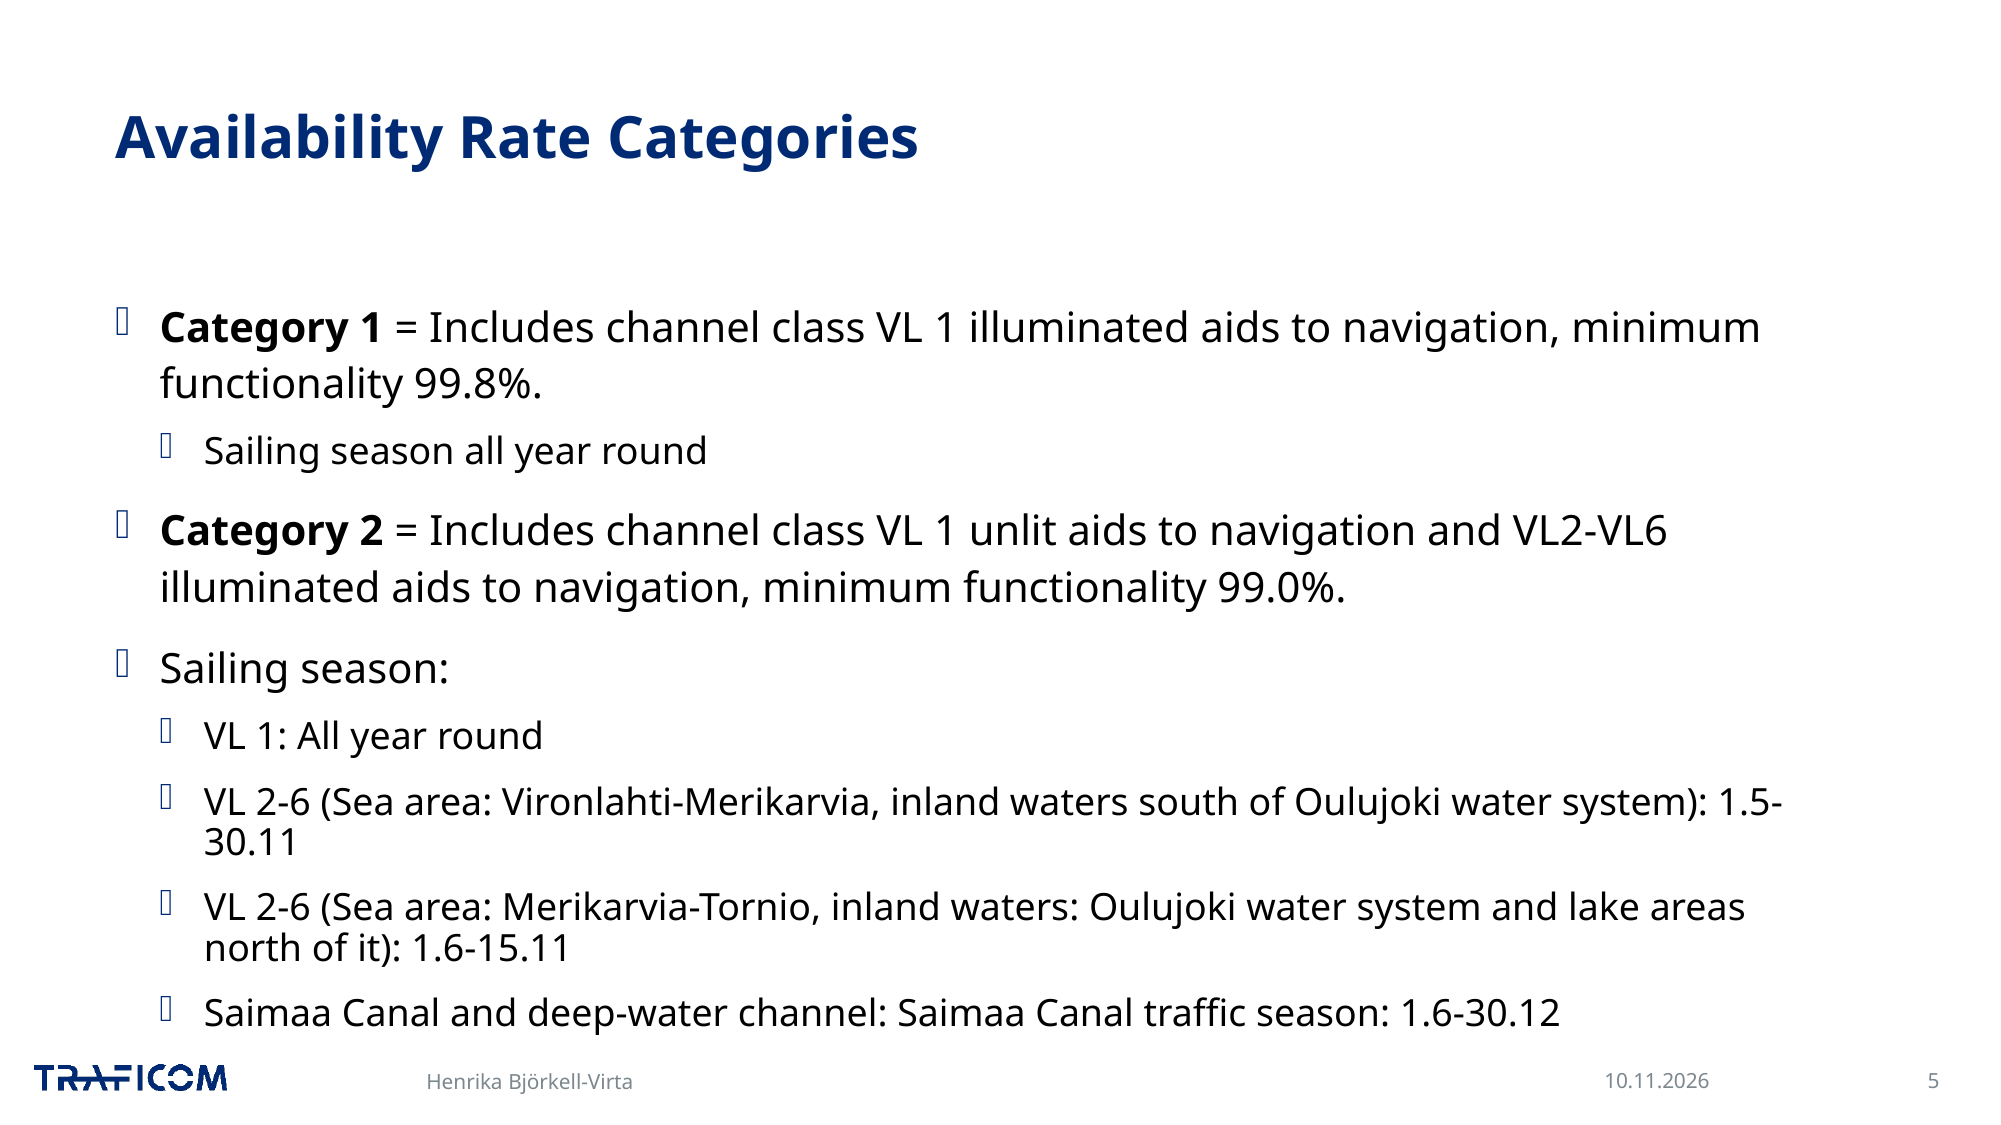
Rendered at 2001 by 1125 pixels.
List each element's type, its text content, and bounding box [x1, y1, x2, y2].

slide_number 5 [1854, 1060, 1955, 1103]
title Availability Rate Categories [100, 100, 1864, 283]
list Category 1 = Includes channel class VL 1 illuminated aids to navigation, minimum functionality 99.8%. Sailing season all year round Category 2 = Includes channel class VL 1 unlit aids to navigation and VL2-VL6 illuminated aids to navigation, minimum functionality 99.0%. Sailing season: VL 1: All year round VL 2-6 (Sea area: Vironlahti-Merikarvia, inland waters south of Oulujoki water system): 1.5-30.11 VL 2-6 (Sea area: Merikarvia-Tornio, inland waters: Oulujoki water system and lake areas north of it): 1.6-15.11 Saimaa Canal and deep-water channel: Saimaa Canal traffic season: 1.6-30.12 [100, 286, 1864, 1015]
picture [34, 1064, 227, 1091]
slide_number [1503, 1060, 1811, 1103]
footer Henrika Björkell-Virta [411, 1060, 1000, 1103]
